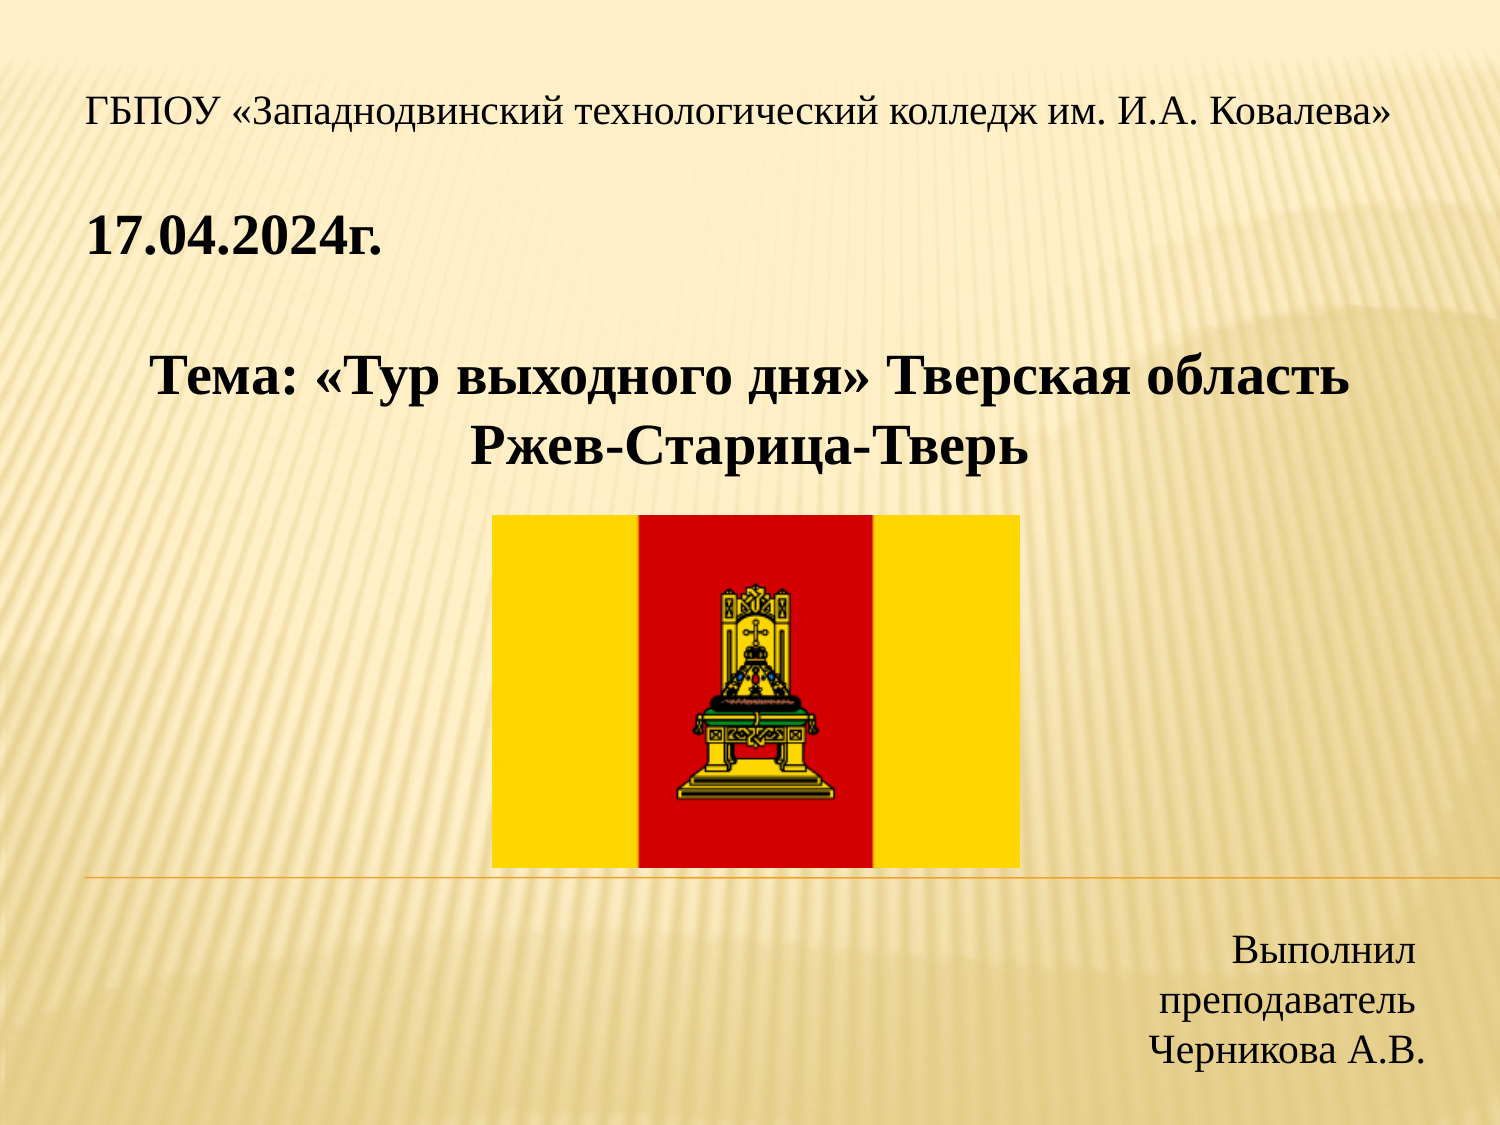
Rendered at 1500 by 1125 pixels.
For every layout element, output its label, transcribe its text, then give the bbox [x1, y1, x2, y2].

picture [491, 515, 1020, 868]
text_box Выполнил преподаватель Черникова А.В. [984, 914, 1442, 1080]
text_box 17.04.2024г. Тема: «Тур выходного дня» Тверская область Ржев-Старица-Тверь [70, 188, 1430, 484]
subtitle ГБПОУ «Западнодвинский технологический колледж им. И.А. Ковалева» [70, 58, 1458, 141]
